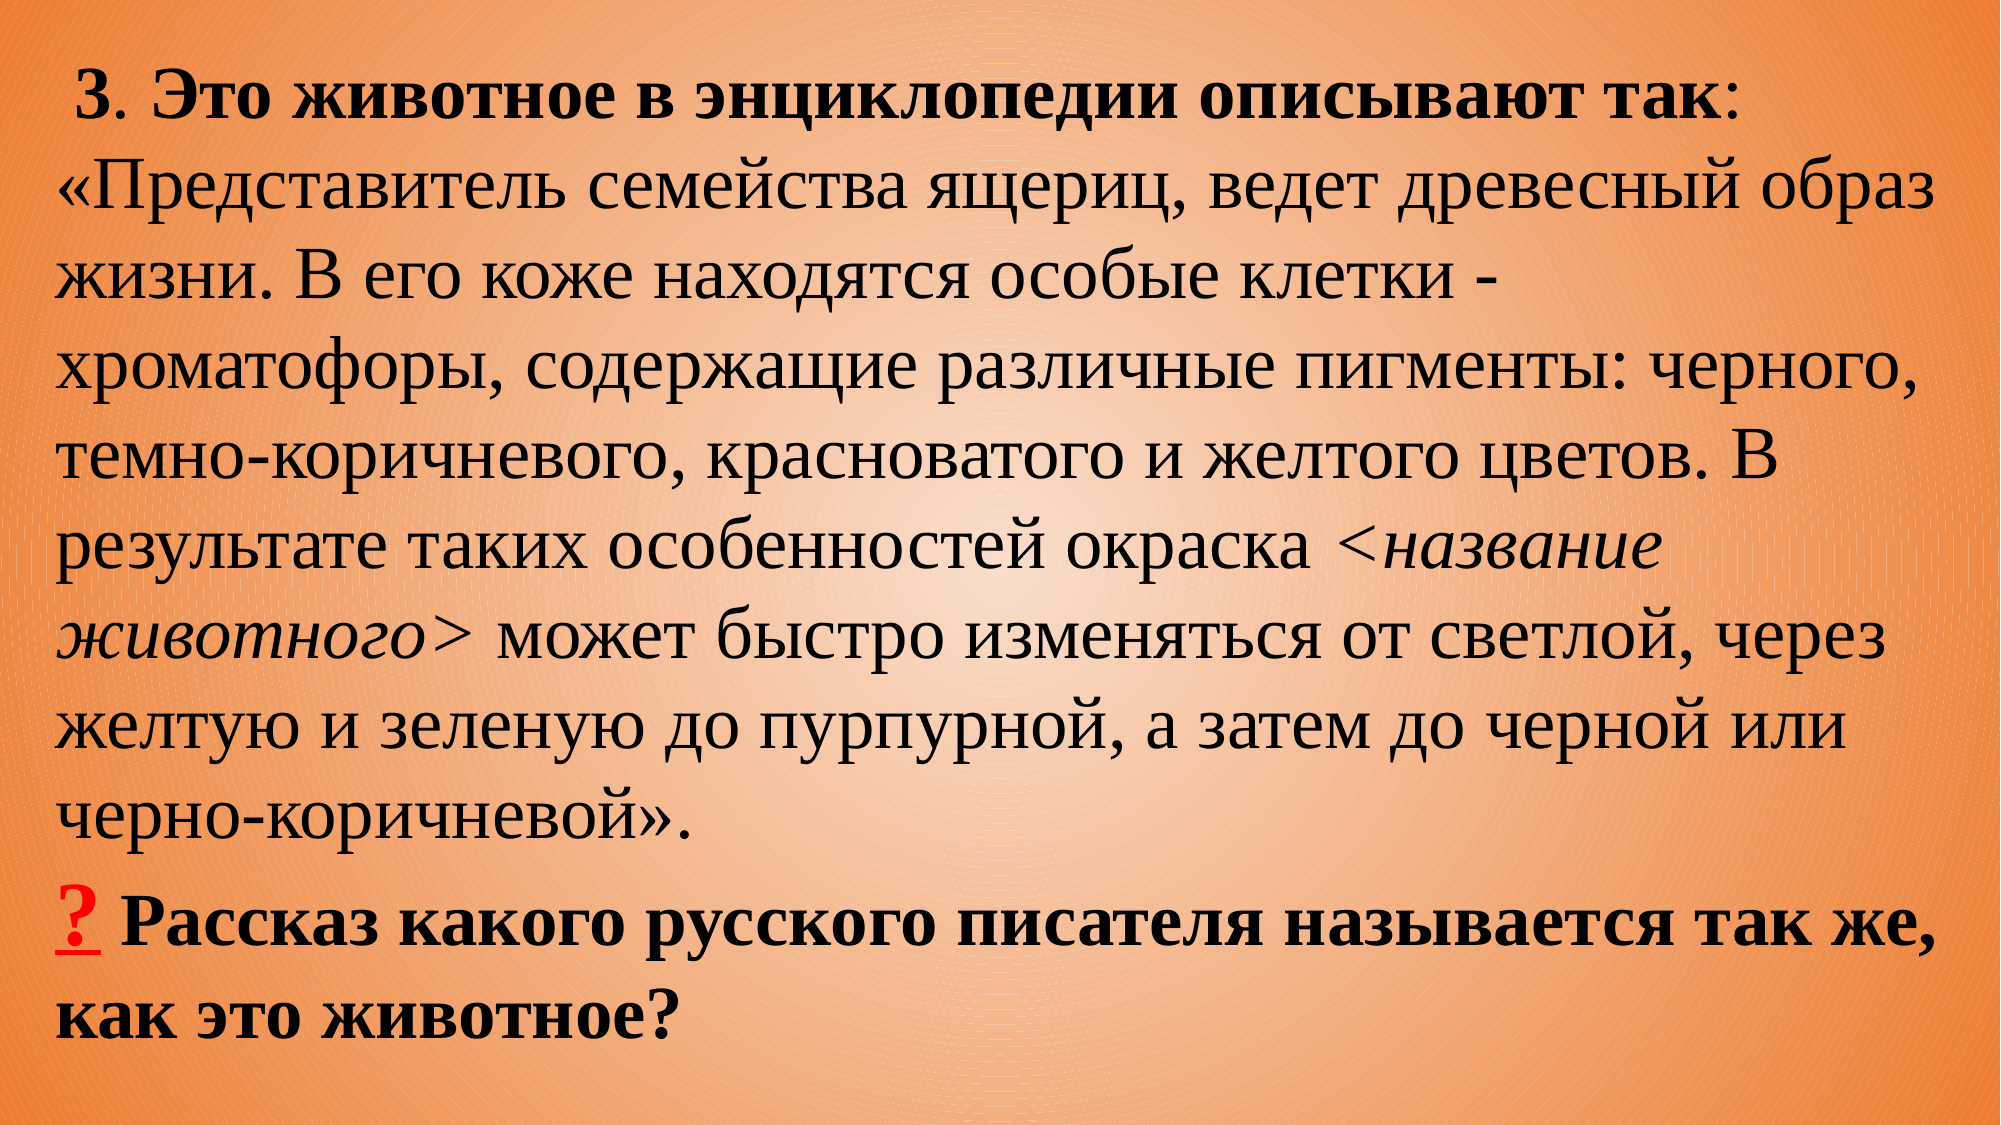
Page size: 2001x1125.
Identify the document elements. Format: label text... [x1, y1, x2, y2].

text_box 3. Это животное в энциклопедии описывают так: «Представитель семейства ящериц, ведет древесный образ жизни. В его коже находятся особые клетки - хроматофоры, содержащие различные пигменты: черного, темно-коричневого, красноватого и желтого цветов. В результате таких особенностей окраска <название животного> может быстро изменяться от светлой, через желтую и зеленую до пурпурной, а затем до черной или черно-коричневой». ? Рассказ какого русского писателя называется так же, как это животное? [40, 36, 1984, 1061]
